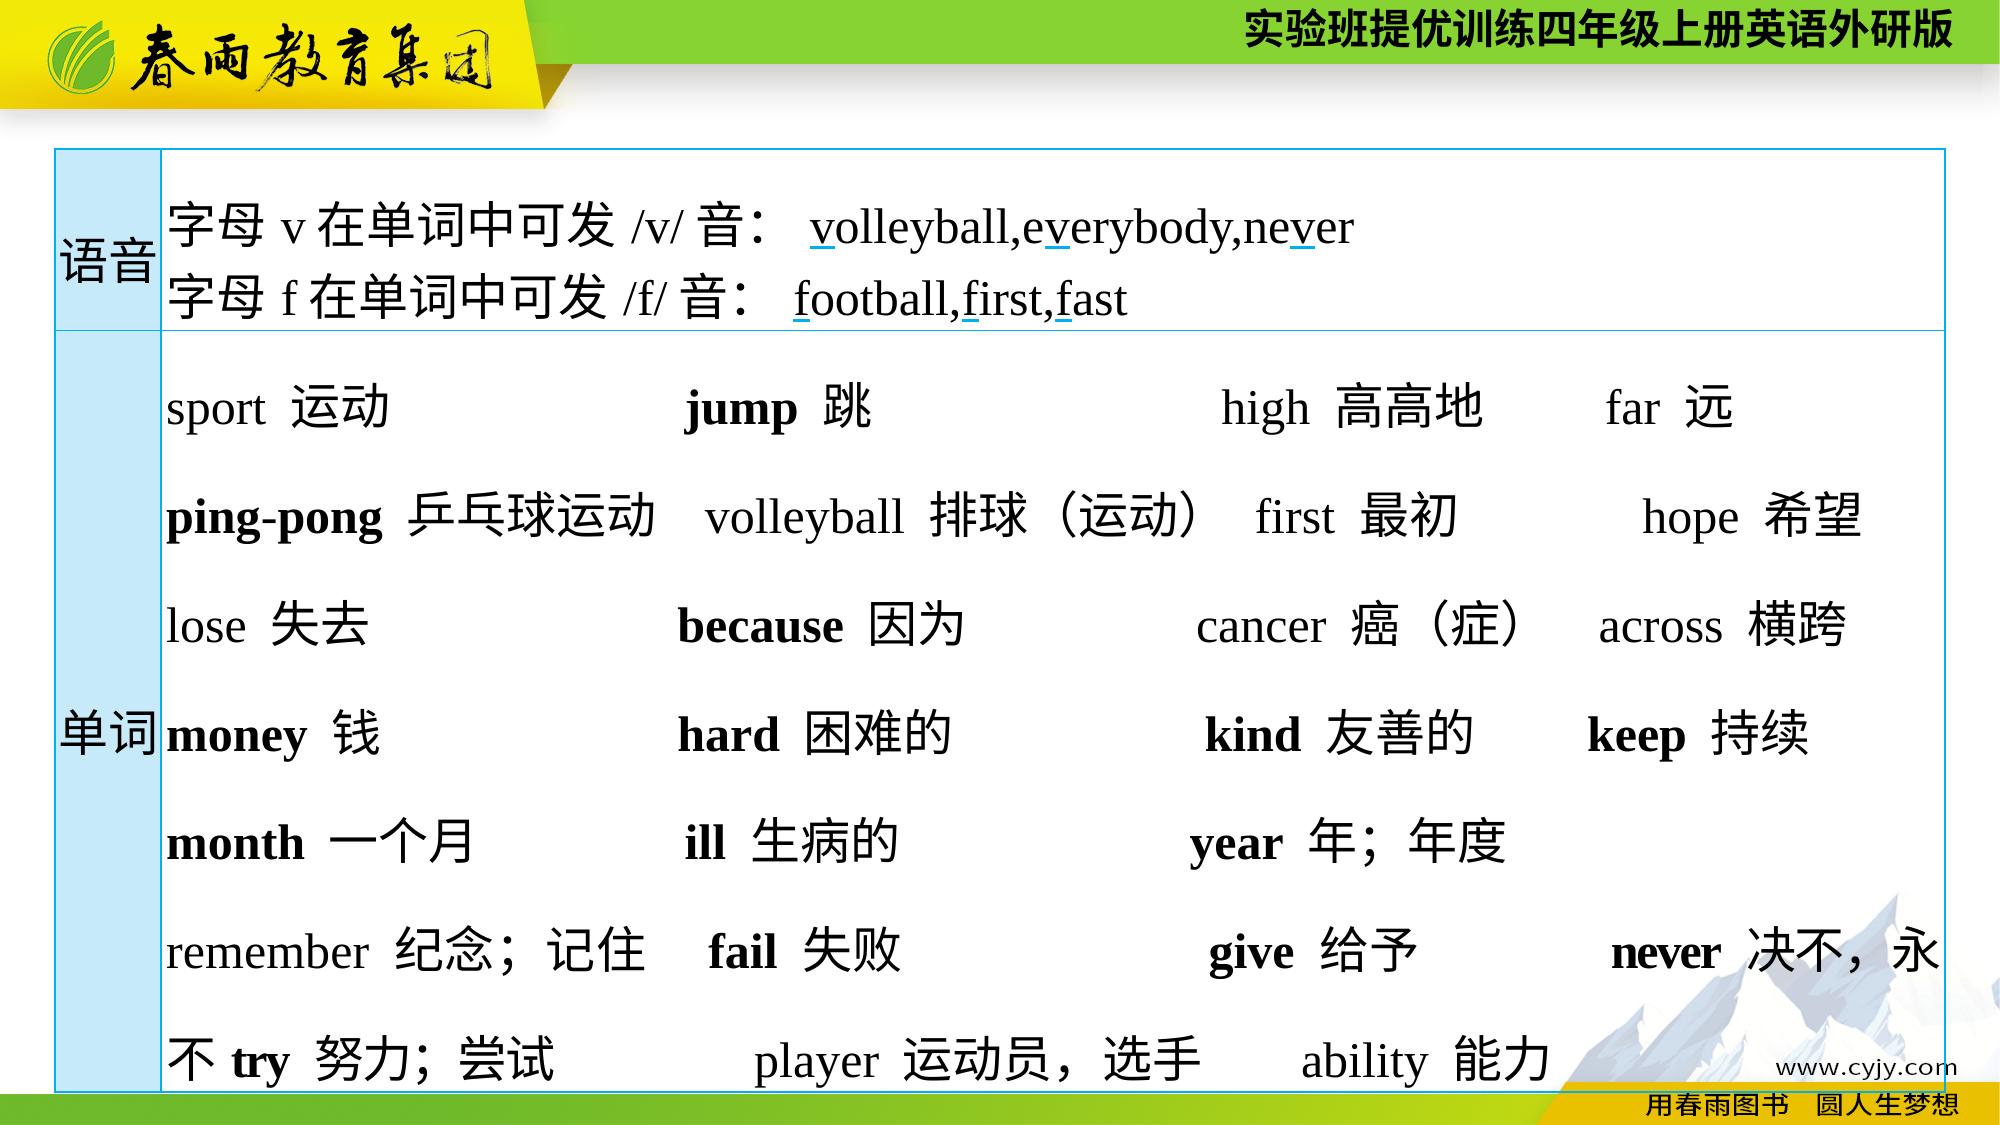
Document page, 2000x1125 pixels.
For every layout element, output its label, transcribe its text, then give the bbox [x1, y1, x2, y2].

picture [0, 0, 2000, 1125]
table_cell sport 运动 jump 跳 high 高高地 far 远 ping-pong 乒乓球运动 volleyball 排球（运动） first 最初 hope 希望 lose 失去 because 因为 cancer 癌（症） across 横跨 money 钱 hard 困难的 kind 友善的 keep 持续 month 一个月 ill 生病的 year 年；年度 remember 纪念；记住 fail 失败 give 给予 never 决不，永不try 努力；尝试 player 运动员，选手 ability 能力 [162, 331, 1944, 1091]
table_cell 单词 [56, 331, 160, 1091]
table_header 字母v在单词中可发/v/音：volleyball,everybody,never 字母f在单词中可发/f/音：football,first,fast [162, 150, 1944, 330]
table_header 语音 [56, 150, 160, 330]
